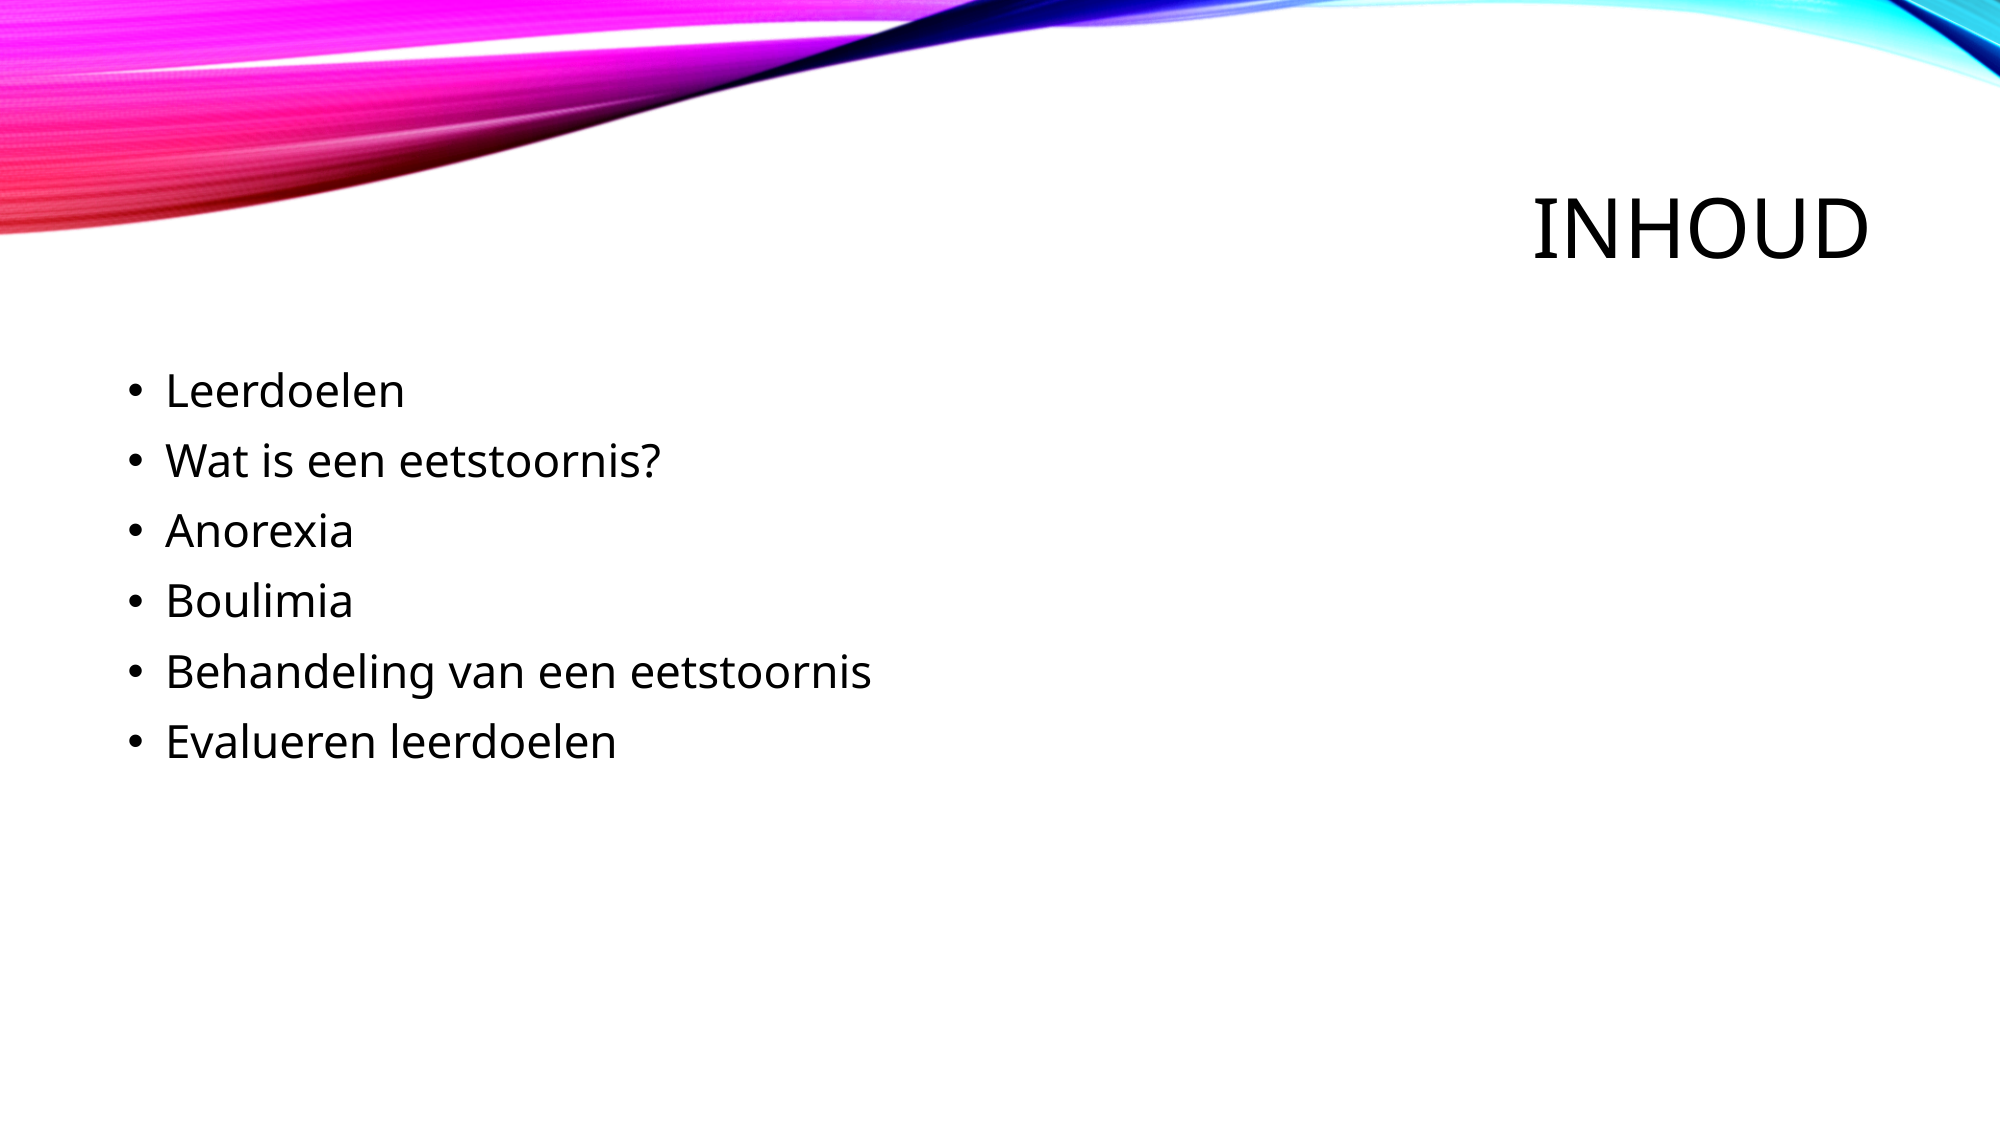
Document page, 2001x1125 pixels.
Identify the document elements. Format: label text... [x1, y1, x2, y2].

picture [1910, 0, 2000, 45]
title Inhoud [474, 125, 1888, 338]
picture [1890, 0, 2000, 75]
list Leerdoelen Wat is een eetstoornis? Anorexia Boulimia Behandeling van een eetstoornis Evalueren leerdoelen [112, 360, 1888, 1021]
picture [0, 0, 2000, 237]
